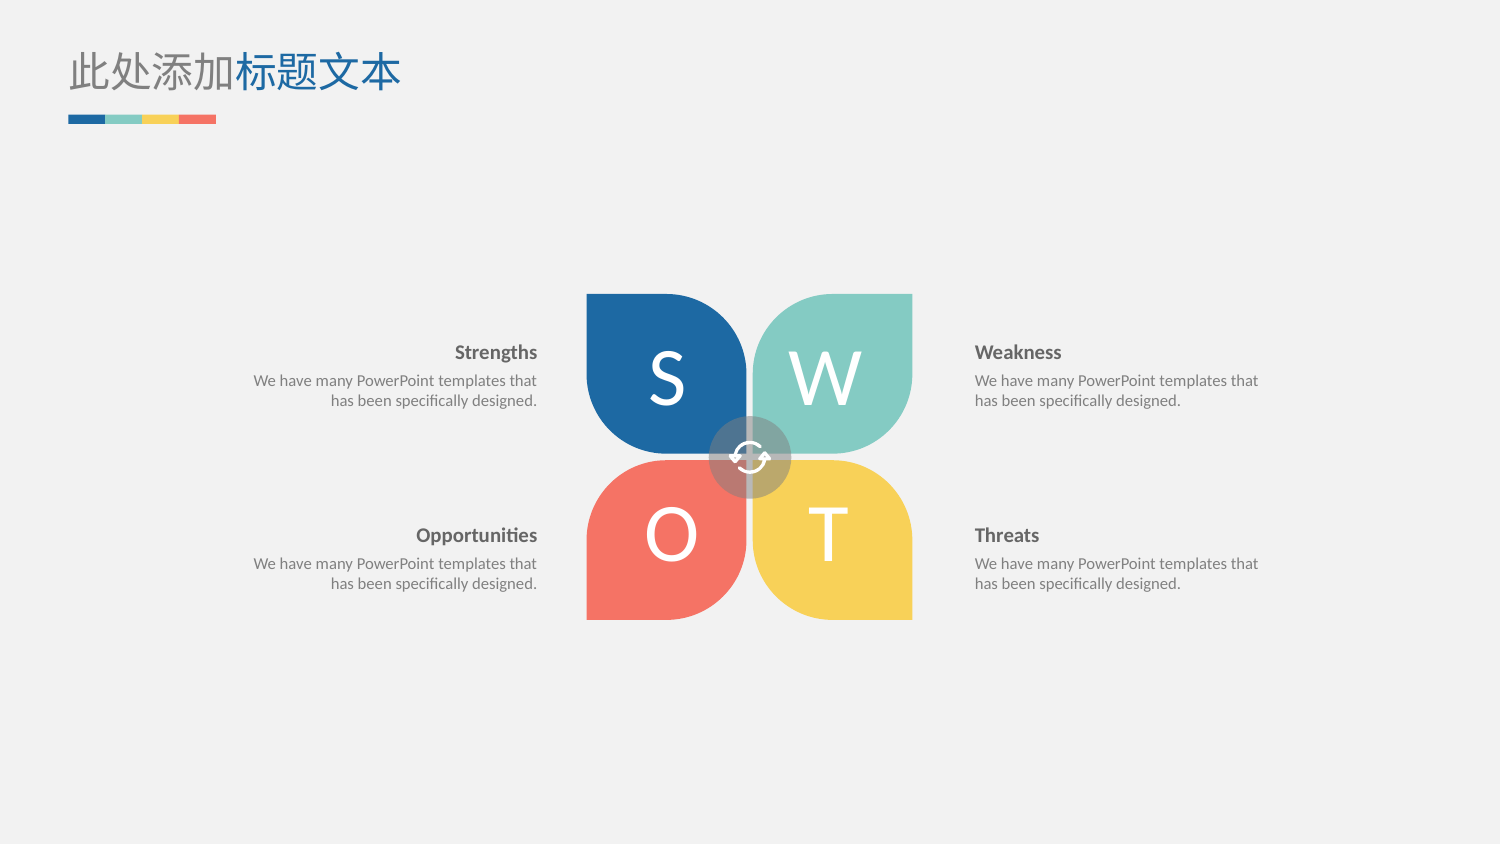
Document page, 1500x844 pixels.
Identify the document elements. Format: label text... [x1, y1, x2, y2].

text_box [586, 460, 747, 620]
text_box W [788, 321, 863, 422]
text_box Opportunities We have many PowerPoint templates that has been specifically designed. [230, 516, 538, 593]
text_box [68, 114, 217, 125]
text_box O [644, 477, 700, 578]
text_box [752, 460, 913, 620]
text_box Weakness We have many PowerPoint templates that has been specifically designed. [974, 333, 1282, 410]
text_box T [808, 477, 850, 578]
text_box Threats We have many PowerPoint templates that has been specifically designed. [974, 516, 1282, 593]
text_box Strengths We have many PowerPoint templates that has been specifically designed. [230, 333, 538, 410]
text_box 此处添加标题文本 [68, 45, 524, 96]
text_box [728, 440, 762, 464]
text_box [738, 451, 771, 474]
text_box [752, 293, 913, 454]
text_box [706, 414, 794, 501]
text_box [586, 293, 747, 454]
text_box S [648, 321, 688, 422]
